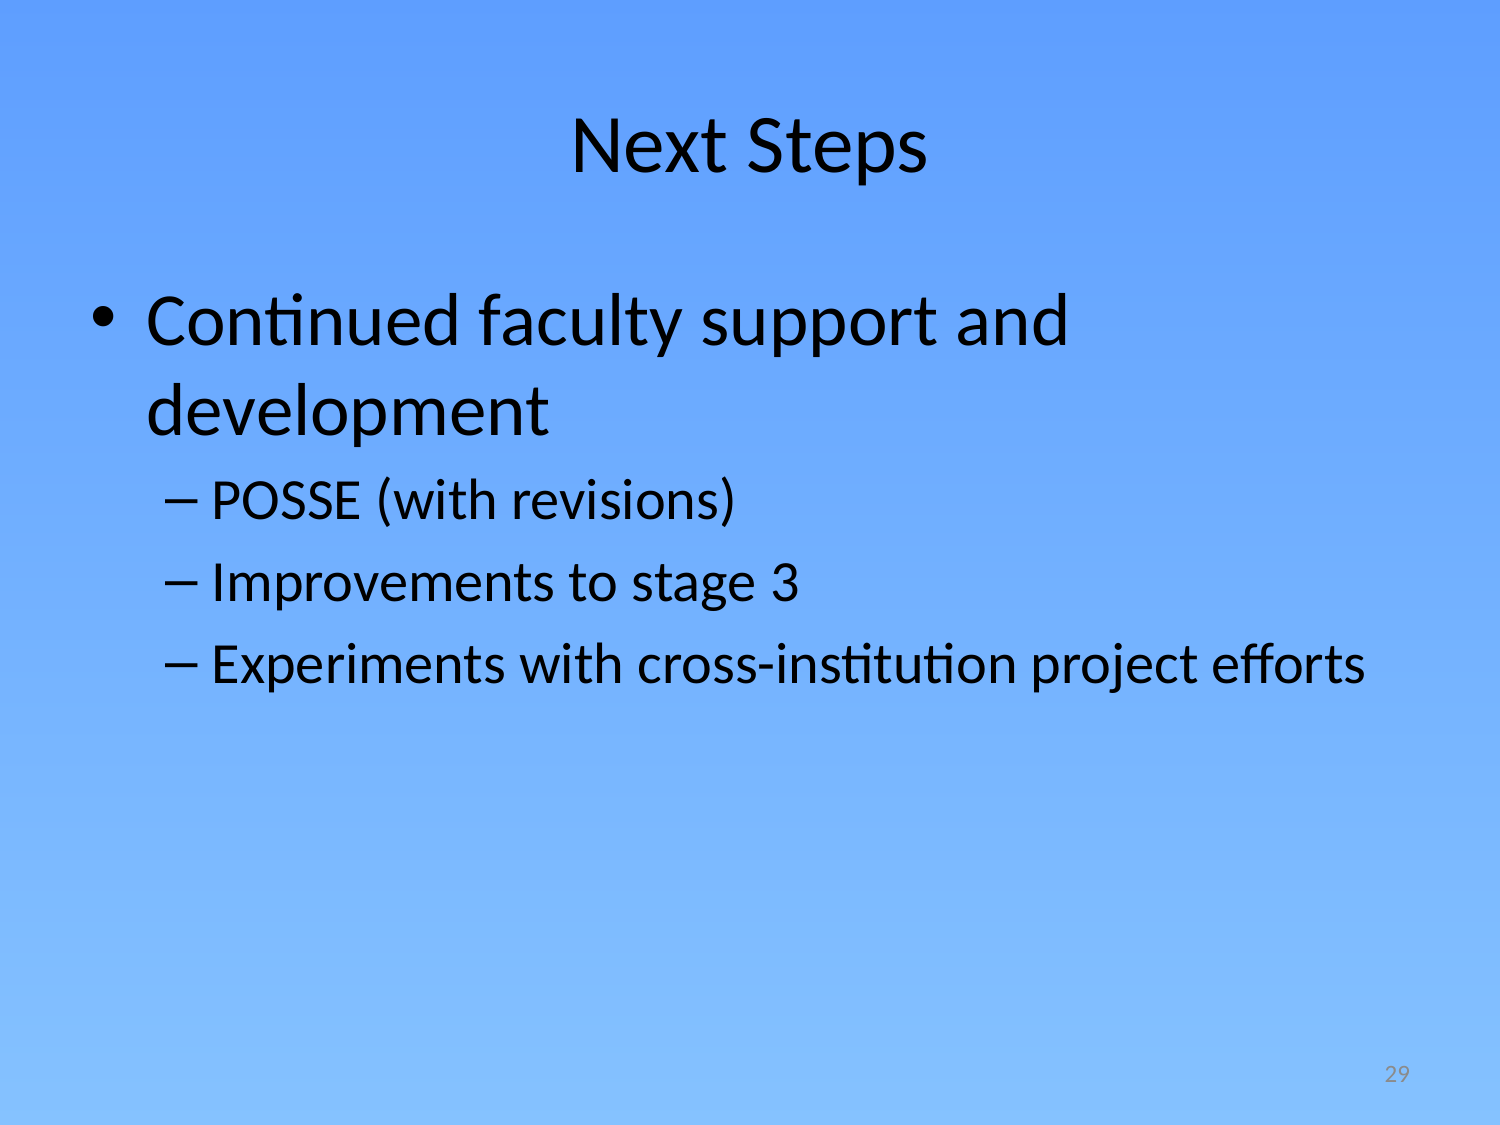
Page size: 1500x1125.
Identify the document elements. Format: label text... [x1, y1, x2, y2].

list Continued faculty support and development POSSE (with revisions) Improvements to stage 3 Experiments with cross-institution project efforts [75, 262, 1425, 1005]
slide_number 29 [1074, 1042, 1425, 1103]
title Next Steps [75, 45, 1425, 233]
